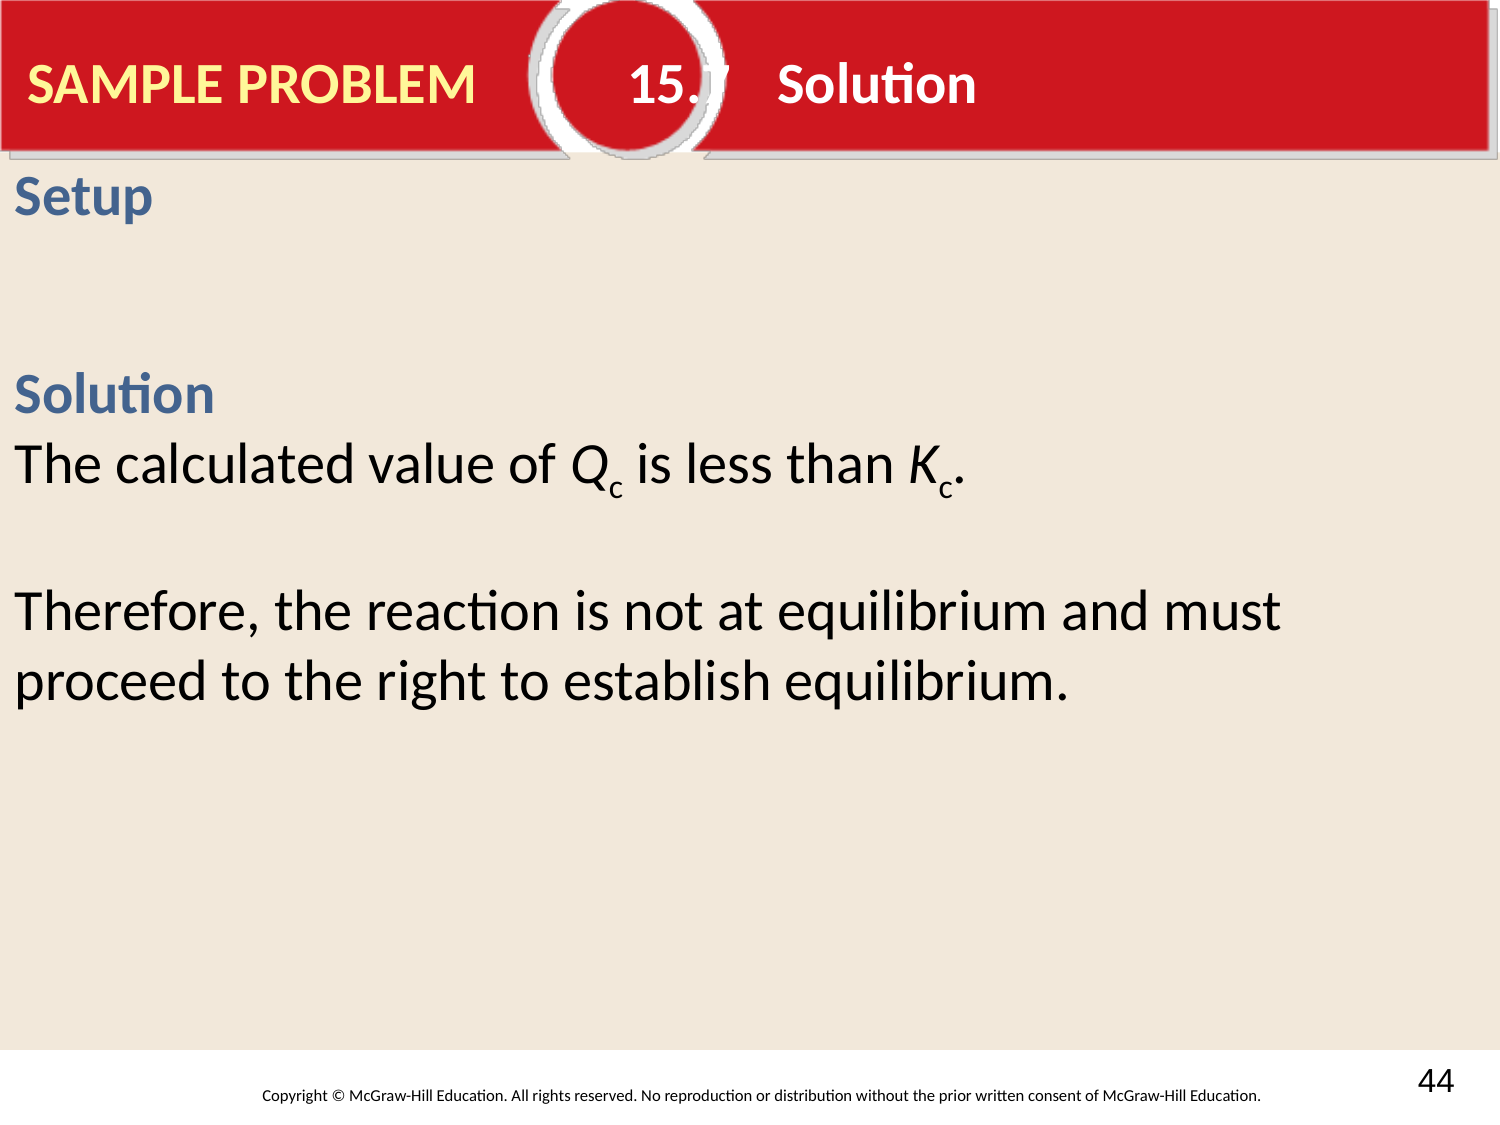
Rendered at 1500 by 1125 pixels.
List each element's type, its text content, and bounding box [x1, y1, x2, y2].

title SAMPLE PROBLEM 15.7 Solution [12, 37, 1475, 125]
picture [0, 0, 1500, 162]
